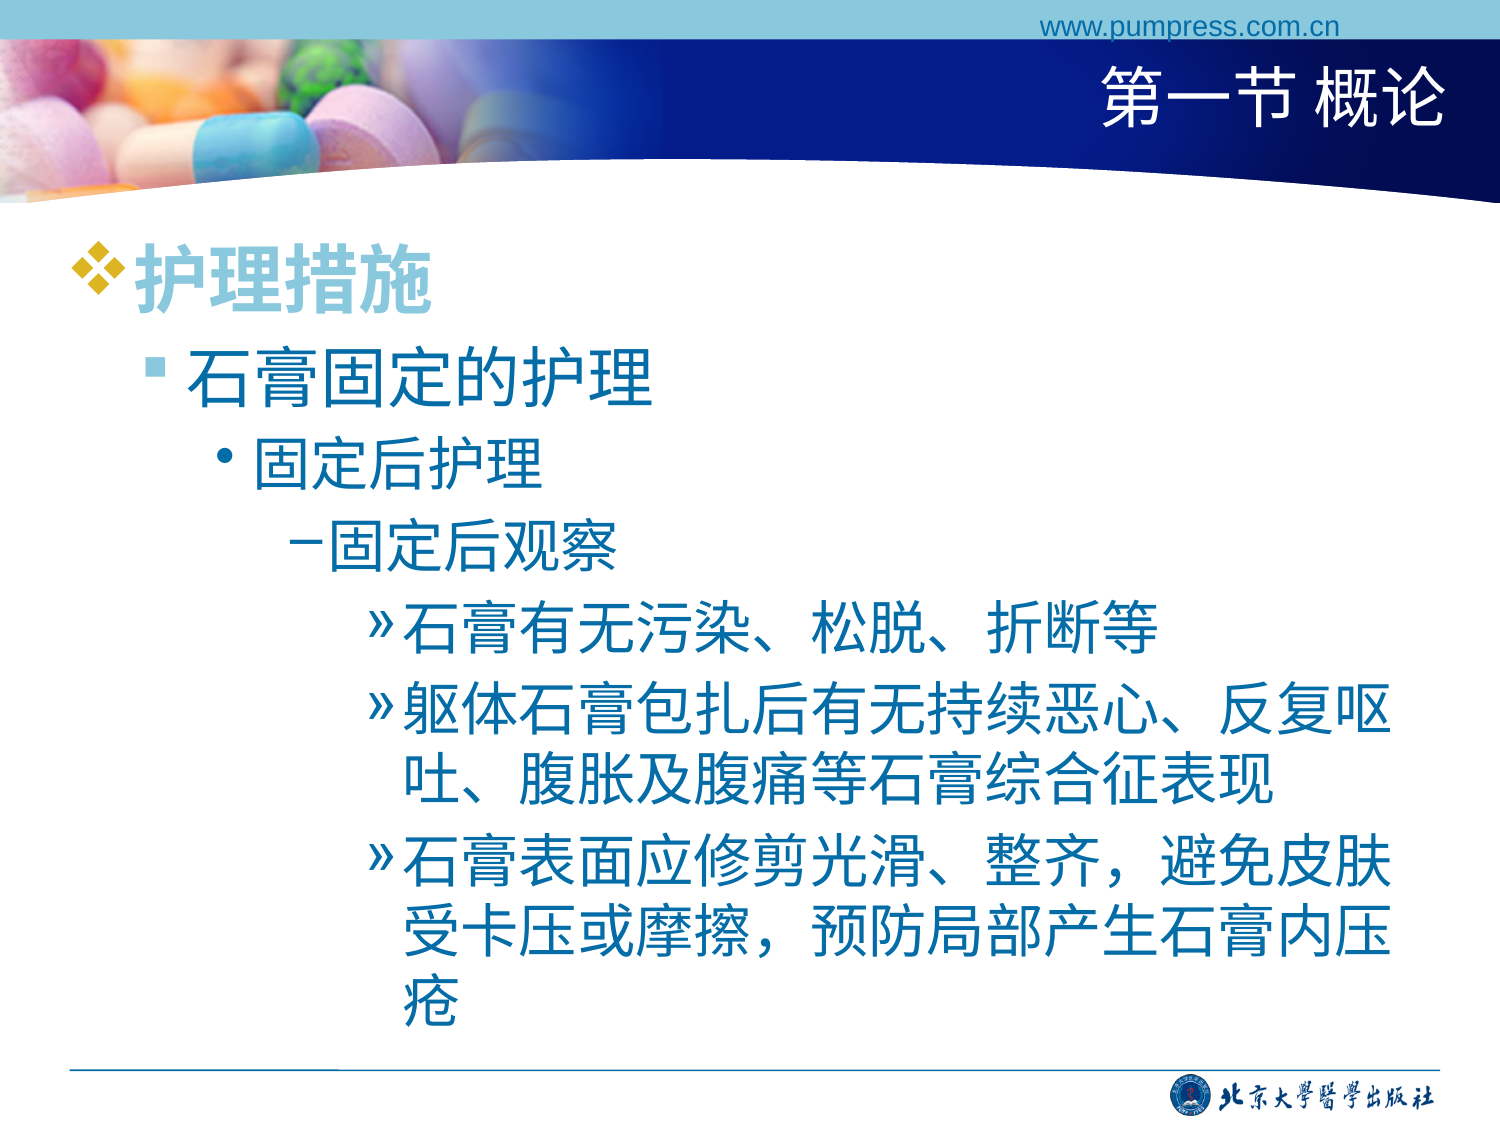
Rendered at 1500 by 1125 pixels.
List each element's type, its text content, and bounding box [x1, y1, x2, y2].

picture [1170, 1074, 1436, 1118]
list 护理措施 石膏固定的护理 固定后护理 固定后观察 石膏有无污染、松脱、折断等 躯体石膏包扎后有无持续恶心、反复呕吐、腹胀及腹痛等石膏综合征表现 石膏表面应修剪光滑、整齐，避免皮肤受卡压或摩擦，预防局部产生石膏内压疮 [49, 224, 1463, 1026]
picture [0, 40, 1500, 203]
title 第一节 概论 [137, 49, 1463, 143]
slide_number www.pumpress.com.cn [1025, 0, 1463, 38]
